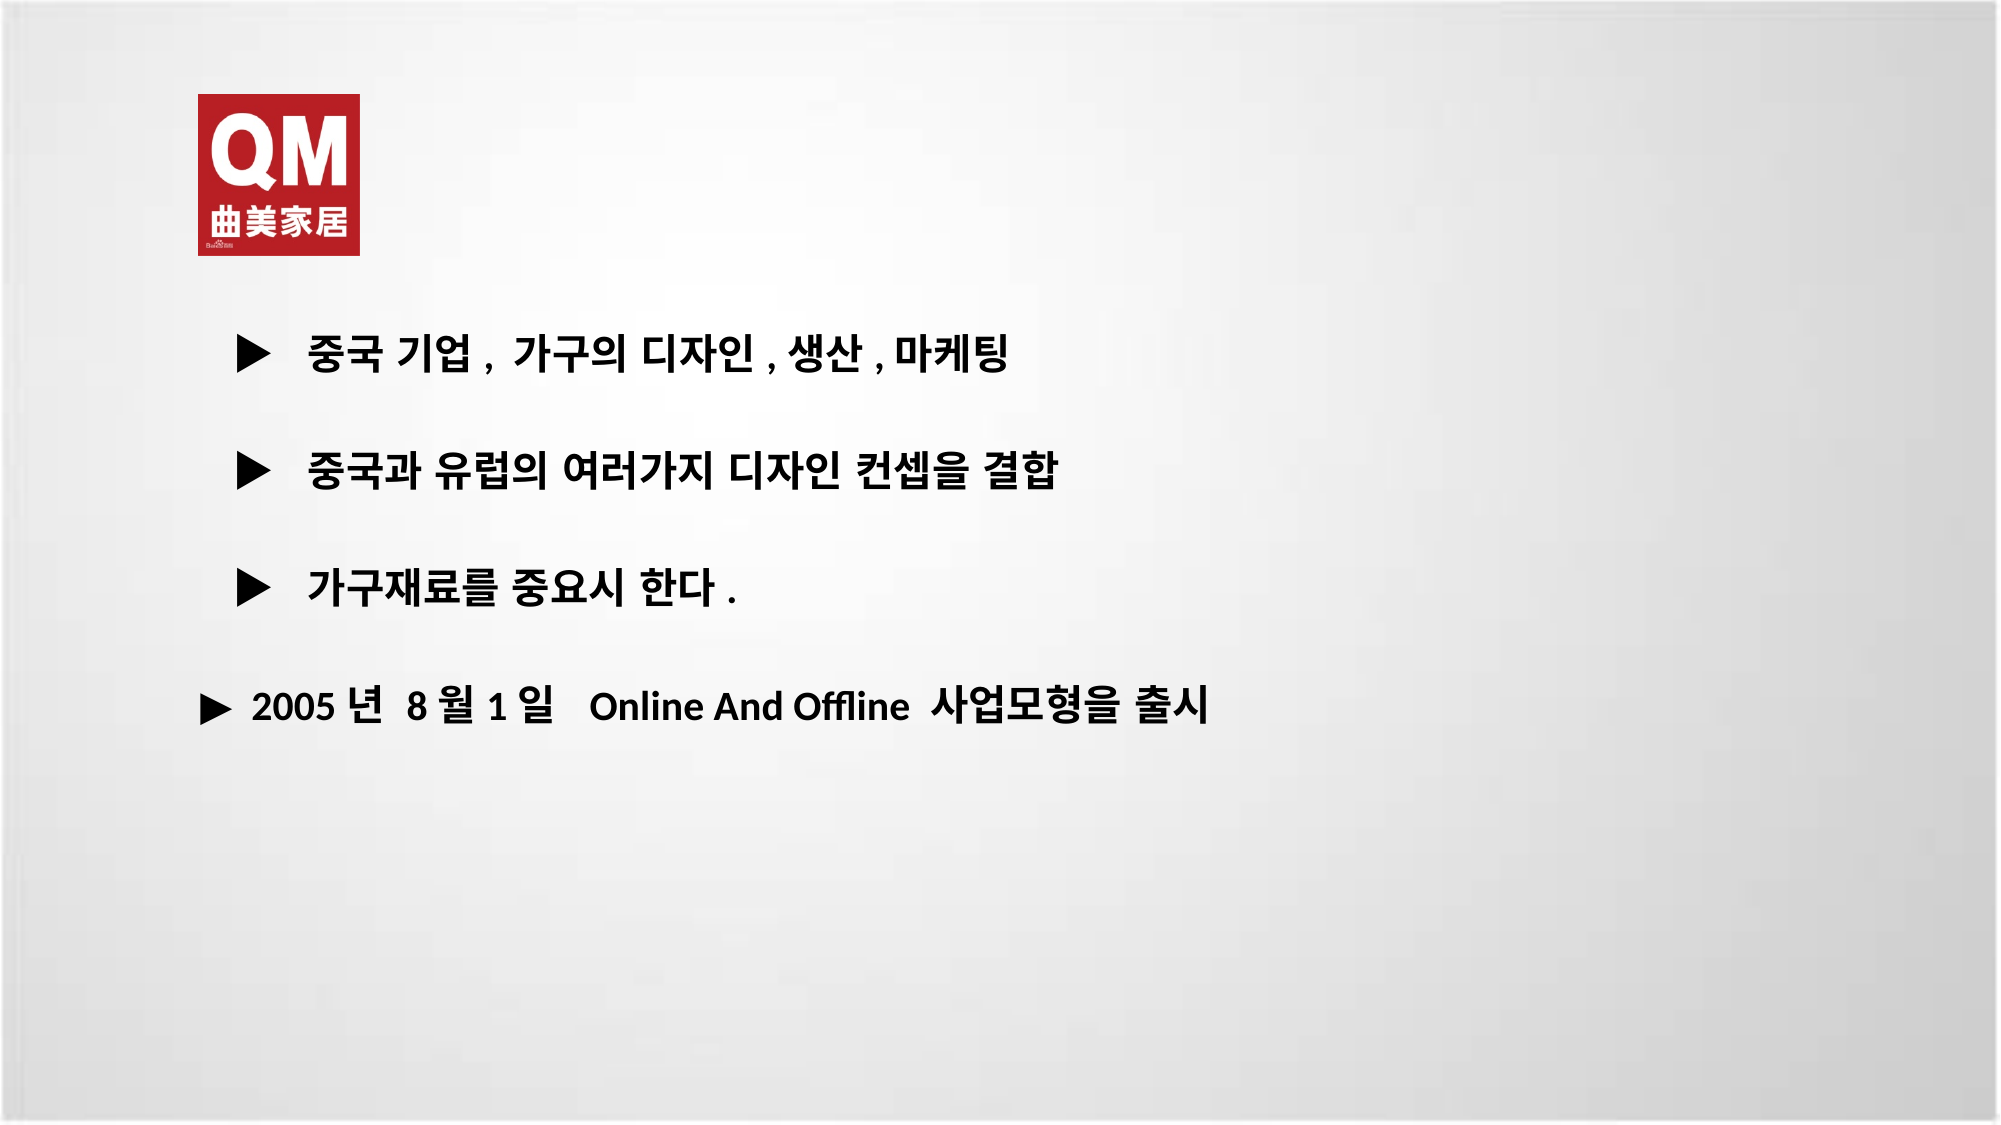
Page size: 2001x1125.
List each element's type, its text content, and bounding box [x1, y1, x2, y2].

list ▶ 중국 기업, 가구의 디자인,생산,마케팅 ▶ 중국과 유럽의 여러가지 디자인 컨셉을 결합 ▶ 가구재료를 중요시 한다. ▶ 2005년 8월1일 Online And Offline 사업모형을 출시 [99, 262, 1900, 1005]
picture [0, 0, 2001, 1125]
